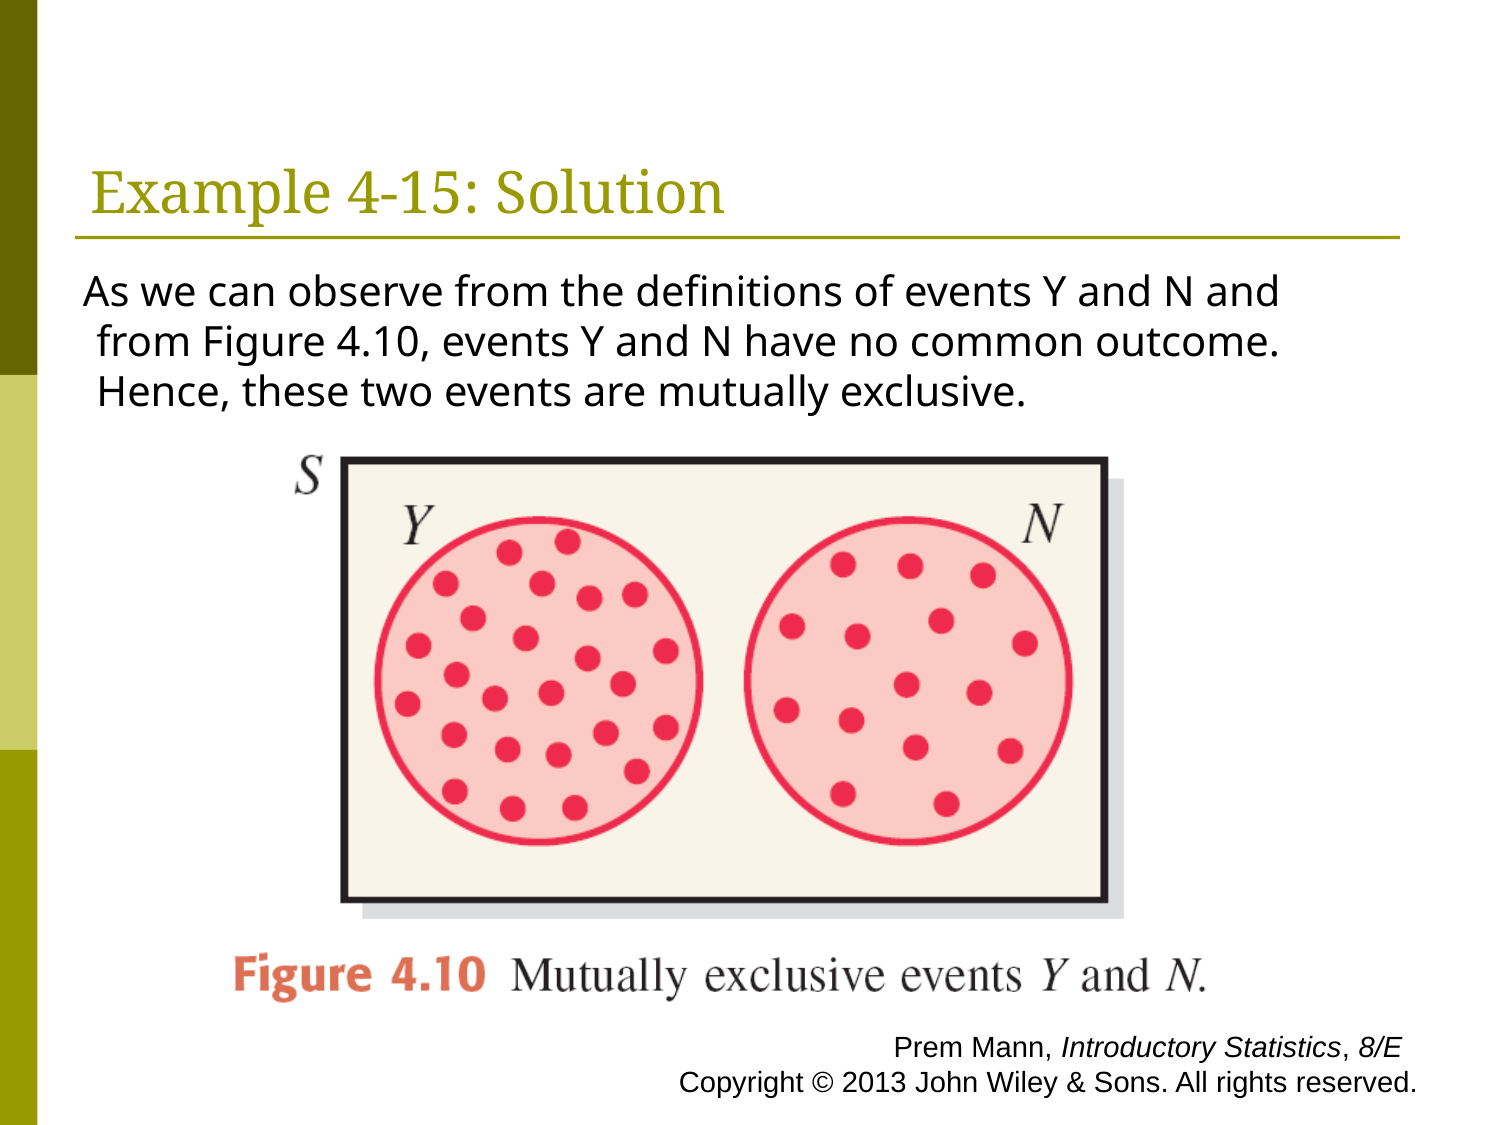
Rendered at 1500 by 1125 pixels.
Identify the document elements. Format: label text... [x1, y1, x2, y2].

title Example 4-15: Solution [75, 45, 1425, 233]
list As we can observe from the definitions of events Y and N and from Figure 4.10, events Y and N have no common outcome. Hence, these two events are mutually exclusive. [24, 256, 1350, 1000]
text_box Prem Mann, Introductory Statistics, 8/E Copyright © 2013 John Wiley & Sons. All rights reserved. [664, 1020, 1449, 1106]
picture [224, 424, 1223, 1011]
